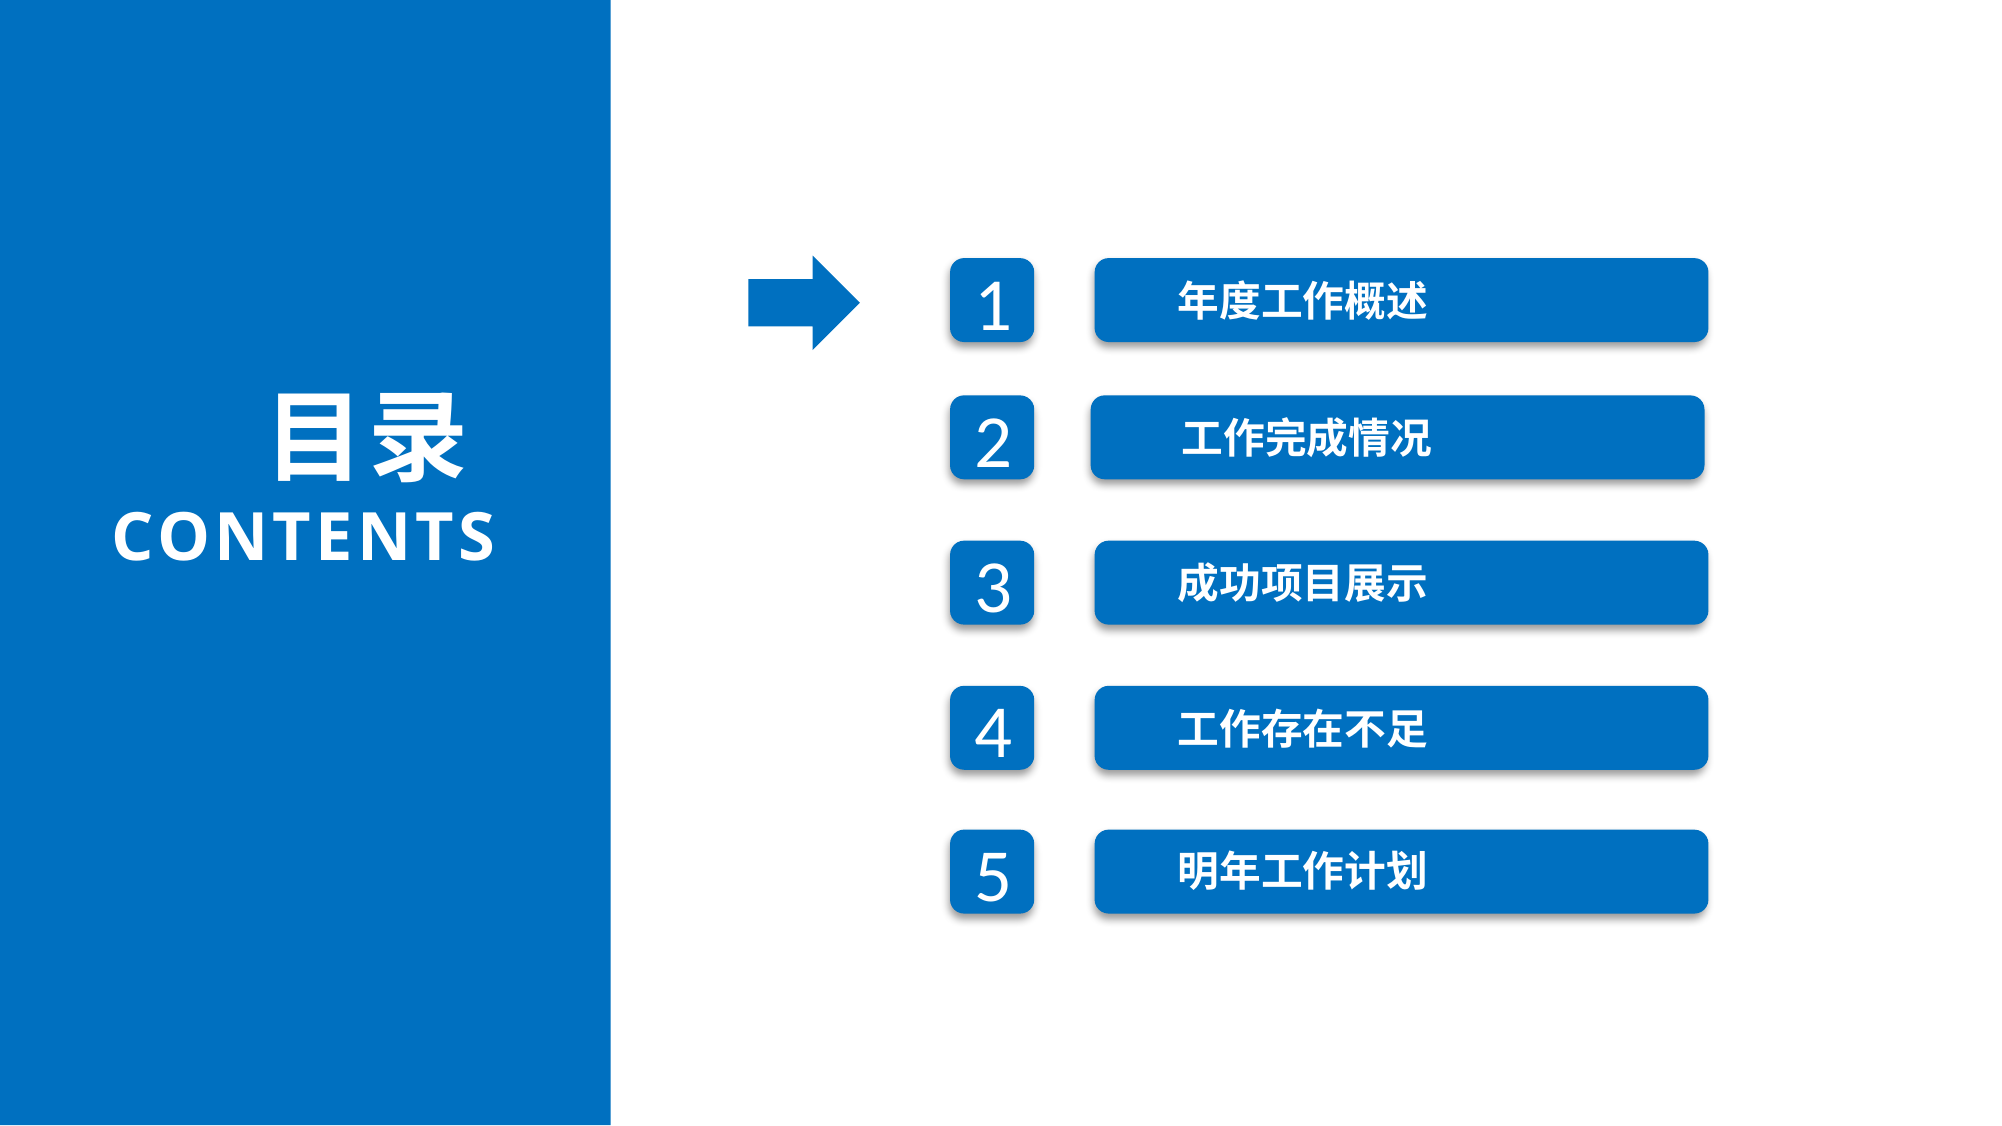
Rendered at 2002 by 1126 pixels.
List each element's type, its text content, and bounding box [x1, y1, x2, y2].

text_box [1094, 257, 1709, 343]
text_box [0, 0, 613, 1126]
text_box 4 [947, 683, 1037, 772]
text_box 目录 CONTENTS [55, 364, 516, 584]
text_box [1094, 685, 1709, 770]
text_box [1090, 395, 1705, 480]
text_box [746, 253, 862, 352]
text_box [1094, 540, 1709, 625]
text_box 1 [947, 255, 1037, 345]
text_box 3 [947, 538, 1037, 627]
text_box 2 [947, 393, 1037, 482]
text_box 5 [947, 827, 1037, 916]
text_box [1094, 829, 1709, 914]
